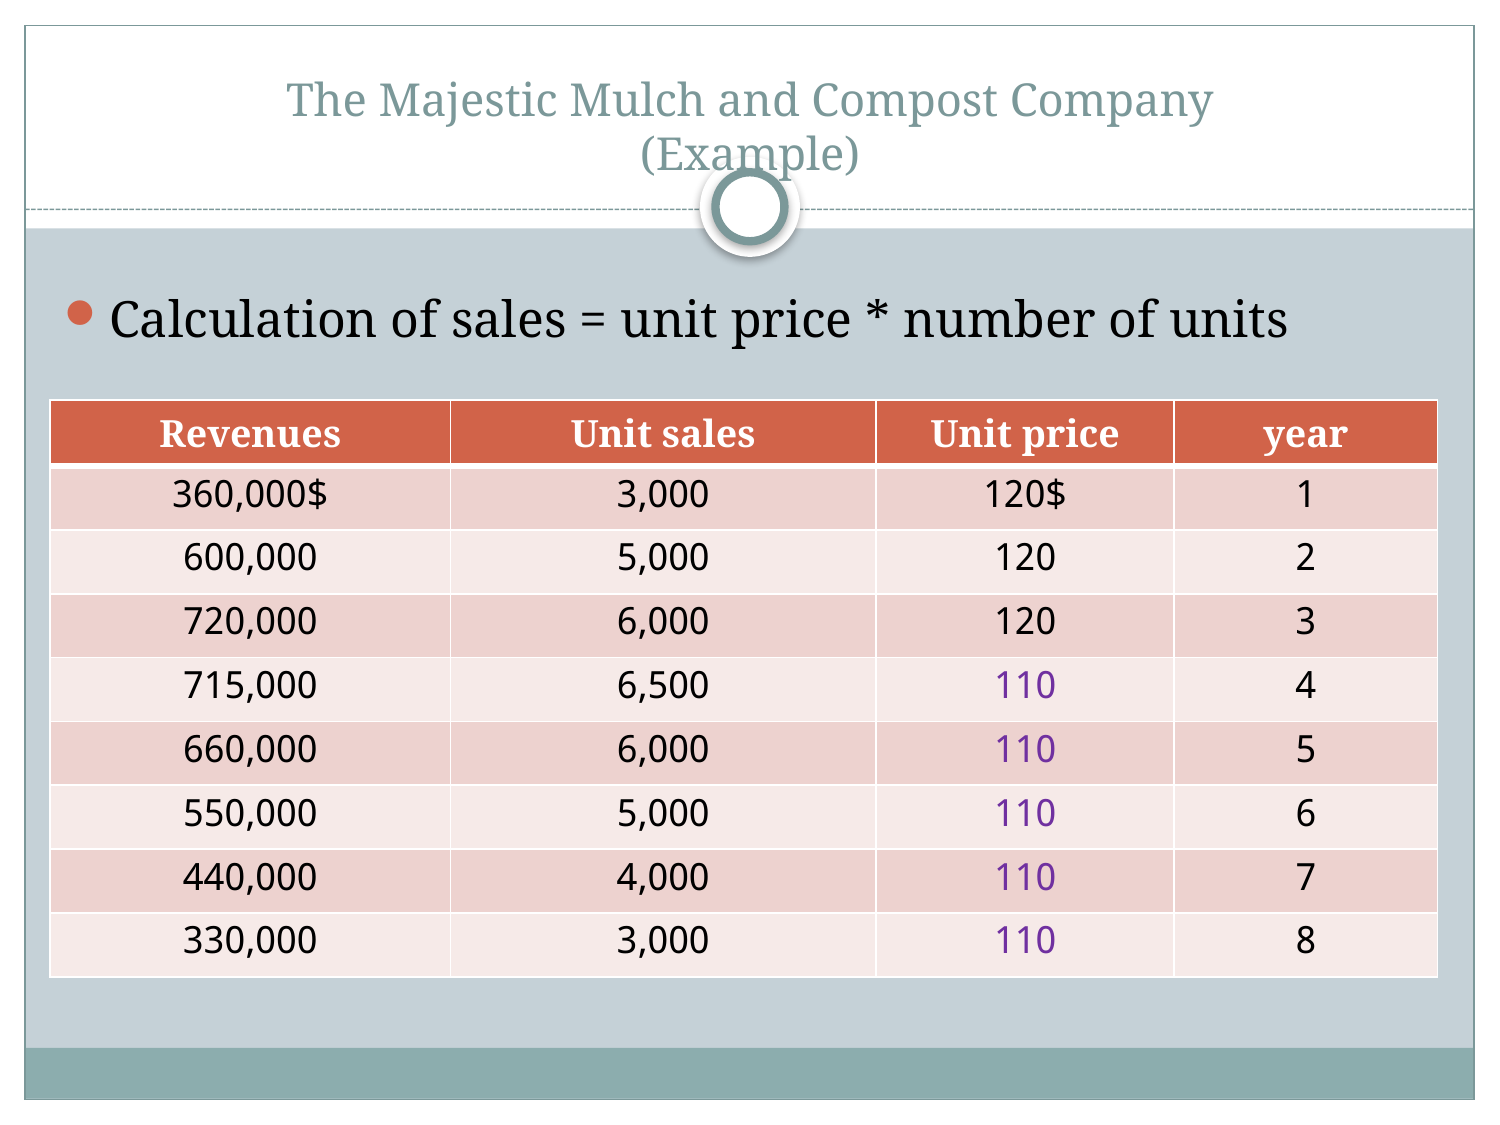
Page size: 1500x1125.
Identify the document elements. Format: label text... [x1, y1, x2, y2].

table_header year [1175, 401, 1437, 463]
table_cell 360,000$ [51, 469, 450, 529]
table_cell 5,000 [451, 531, 875, 593]
table_cell 6,000 [451, 722, 875, 784]
table_header Unit sales [451, 401, 875, 463]
table_cell 4 [1175, 658, 1437, 721]
table_cell 7 [1175, 850, 1437, 912]
table_cell 440,000 [51, 850, 450, 912]
table_cell 6,500 [451, 658, 875, 721]
table_cell 600,000 [51, 531, 450, 593]
table_cell 110 [877, 914, 1173, 976]
table_cell 120 [877, 595, 1173, 657]
table_cell 660,000 [51, 722, 450, 784]
table_cell 3,000 [451, 914, 875, 976]
table_cell 715,000 [51, 658, 450, 721]
table_cell 550,000 [51, 786, 450, 848]
table_cell 6,000 [451, 595, 875, 657]
table_cell 110 [877, 850, 1173, 912]
list Calculation of sales = unit price * number of units [49, 250, 1445, 1001]
table_cell 330,000 [51, 914, 450, 976]
table_cell 6 [1175, 786, 1437, 848]
title The Majestic Mulch and Compost Company (Example) [50, 62, 1450, 187]
table_cell 720,000 [51, 595, 450, 657]
table_cell 120$ [877, 469, 1173, 529]
table_cell 110 [877, 786, 1173, 848]
table_cell 5 [1175, 722, 1437, 784]
table_cell 4,000 [451, 850, 875, 912]
table_cell 120 [877, 531, 1173, 593]
table_cell 3,000 [451, 469, 875, 529]
table_cell 2 [1175, 531, 1437, 593]
table_cell 5,000 [451, 786, 875, 848]
table_header Revenues [51, 401, 450, 463]
table_cell 8 [1175, 914, 1437, 976]
table_cell 1 [1175, 469, 1437, 529]
table_cell 3 [1175, 595, 1437, 657]
table_cell 110 [877, 658, 1173, 721]
table_header Unit price [877, 401, 1173, 463]
table_cell 110 [877, 722, 1173, 784]
